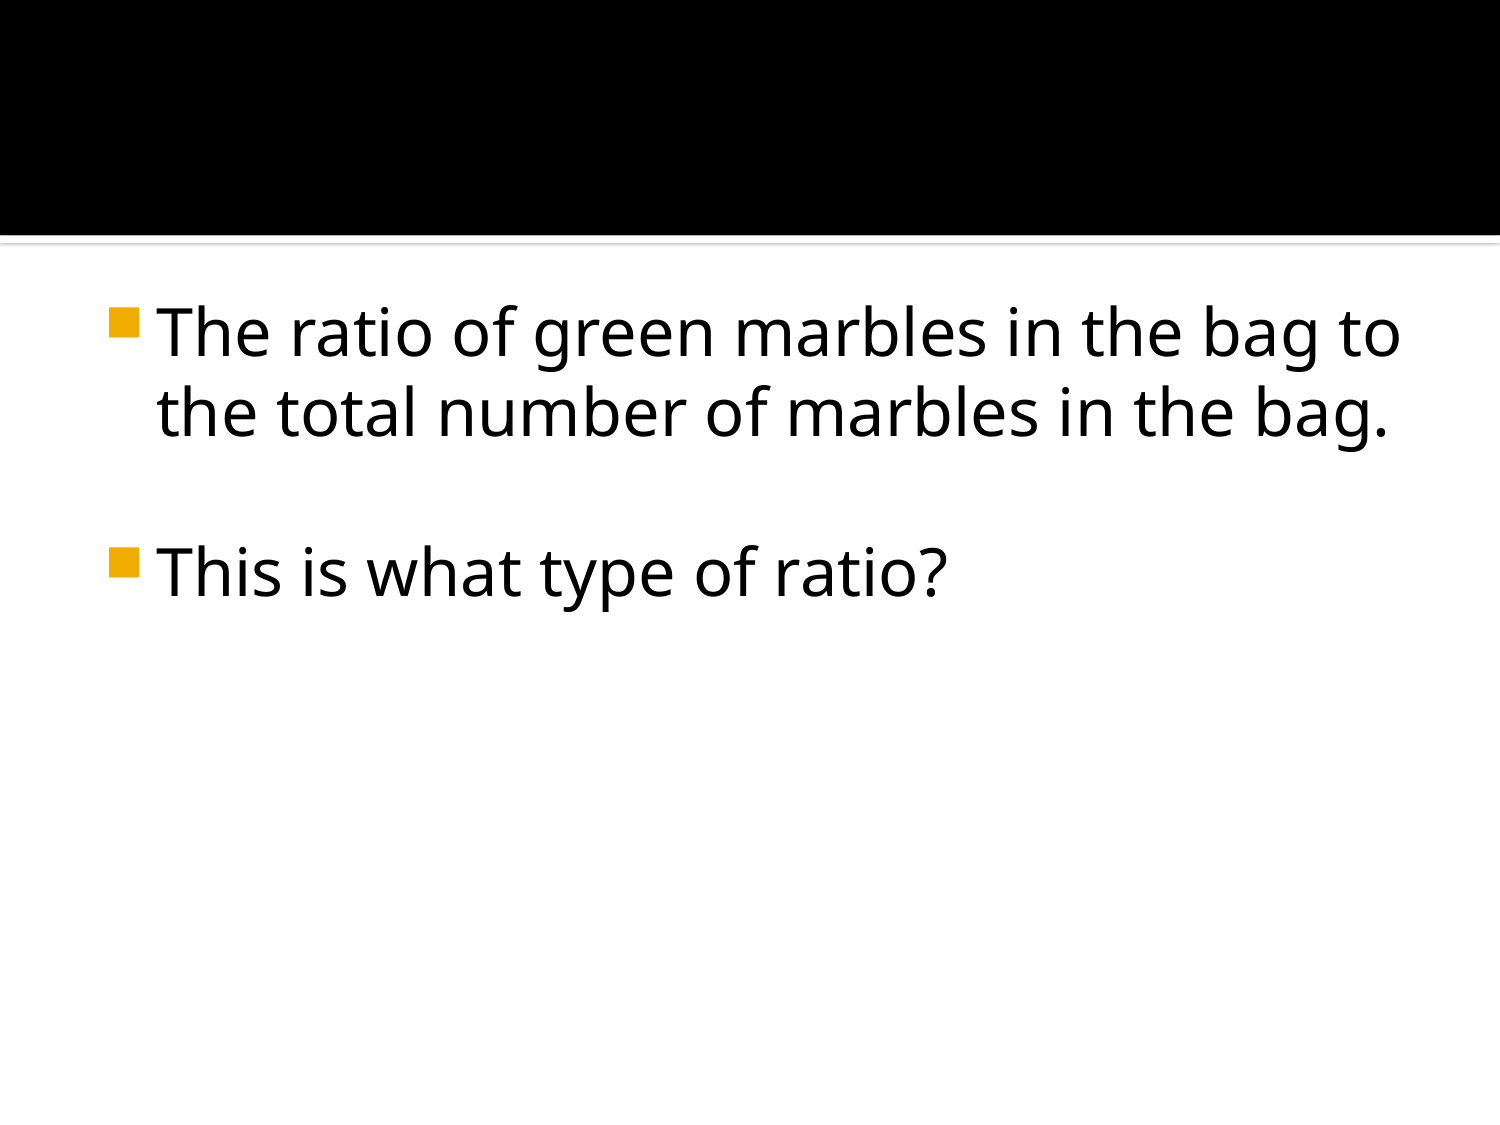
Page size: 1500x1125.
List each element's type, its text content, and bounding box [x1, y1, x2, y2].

list The ratio of green marbles in the bag to the total number of marbles in the bag. This is what type of ratio? [75, 275, 1425, 1018]
